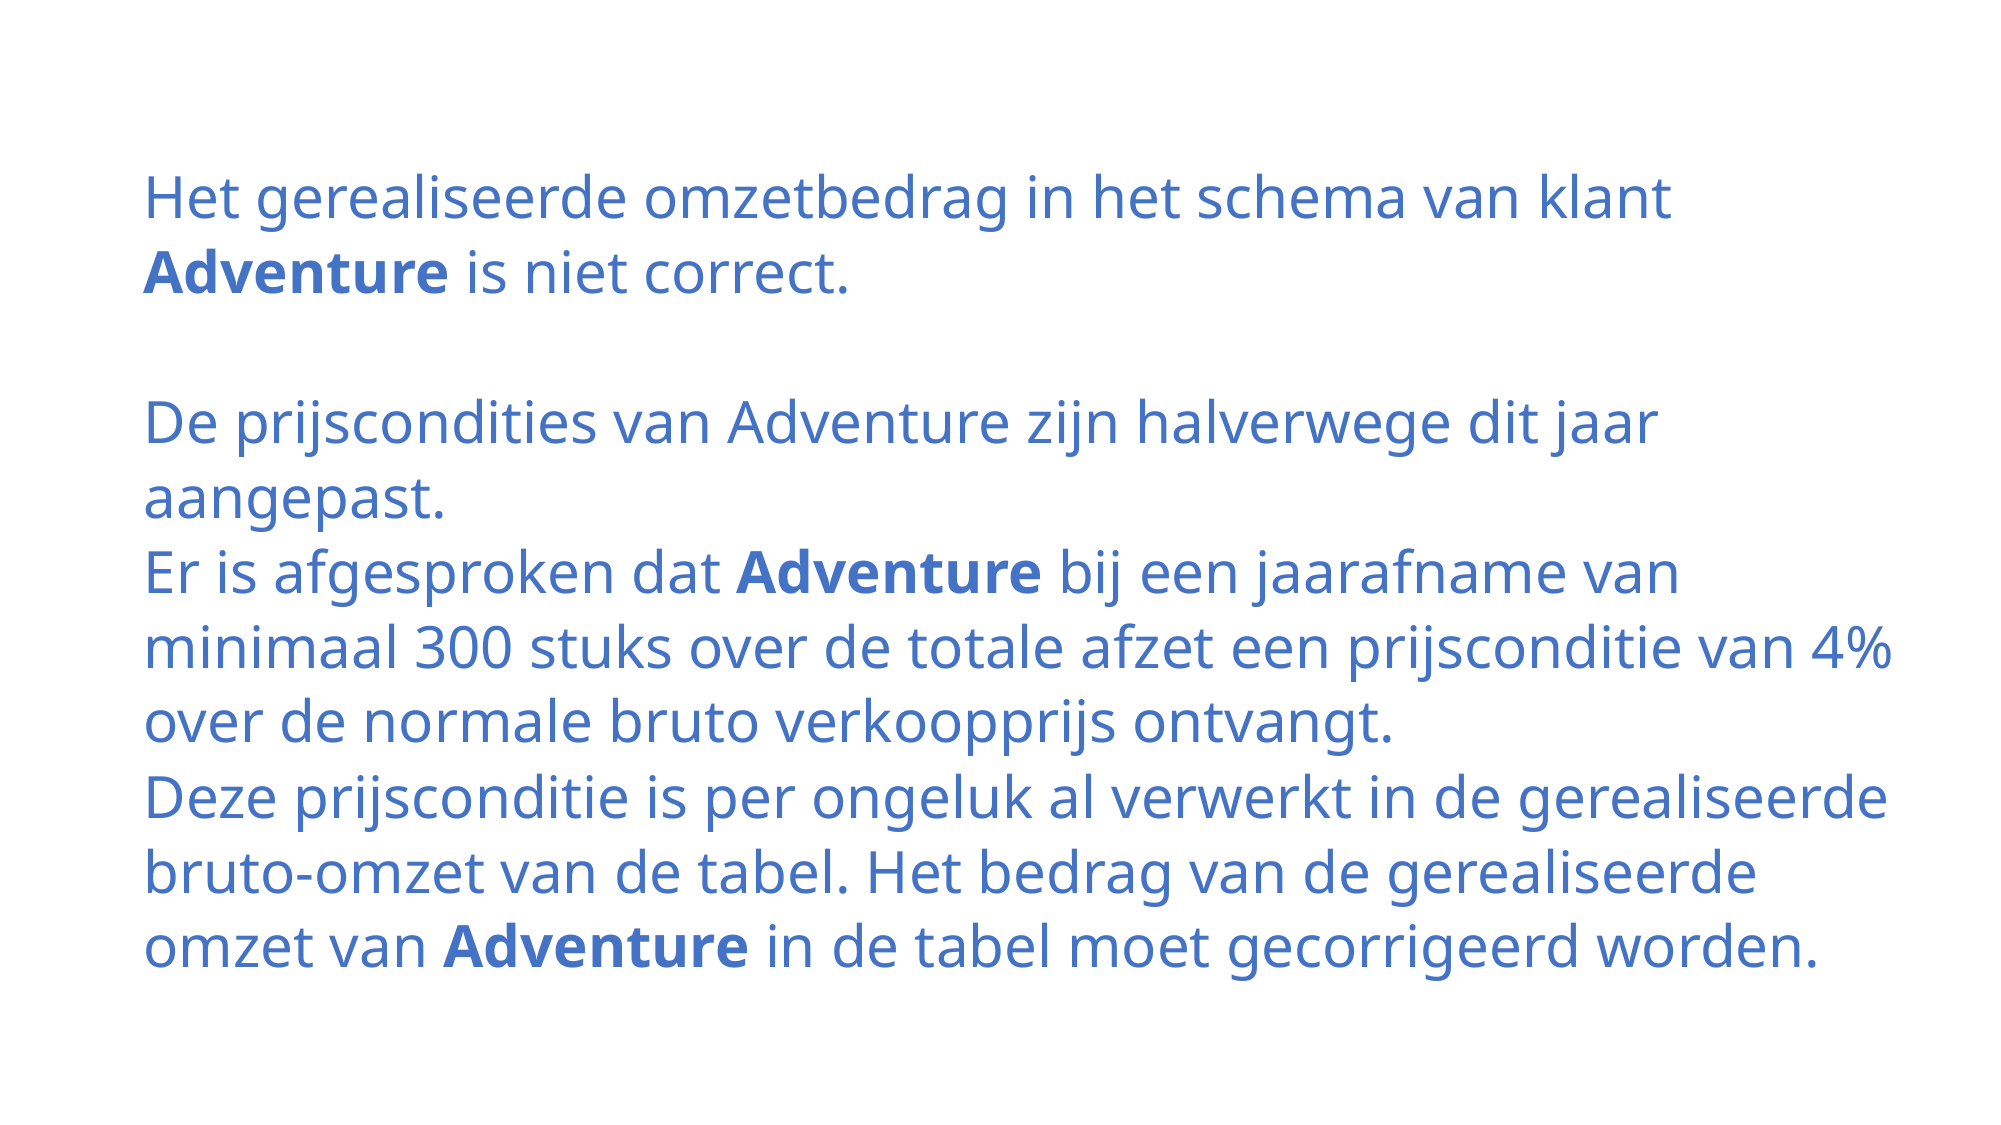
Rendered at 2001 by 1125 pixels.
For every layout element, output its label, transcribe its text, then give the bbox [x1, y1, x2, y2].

text_box Het gerealiseerde omzetbedrag in het schema van klant Adventure is niet correct. De prijscondities van Adventure zijn halverwege dit jaar aangepast. Er is afgesproken dat Adventure bij een jaarafname van minimaal 300 stuks over de totale afzet een prijsconditie van 4% over de normale bruto verkoopprijs ontvangt. Deze prijsconditie is per ongeluk al verwerkt in de gerealiseerde bruto-omzet van de tabel. Het bedrag van de gerealiseerde omzet van Adventure in de tabel moet gecorrigeerd worden. [71, 148, 1927, 987]
